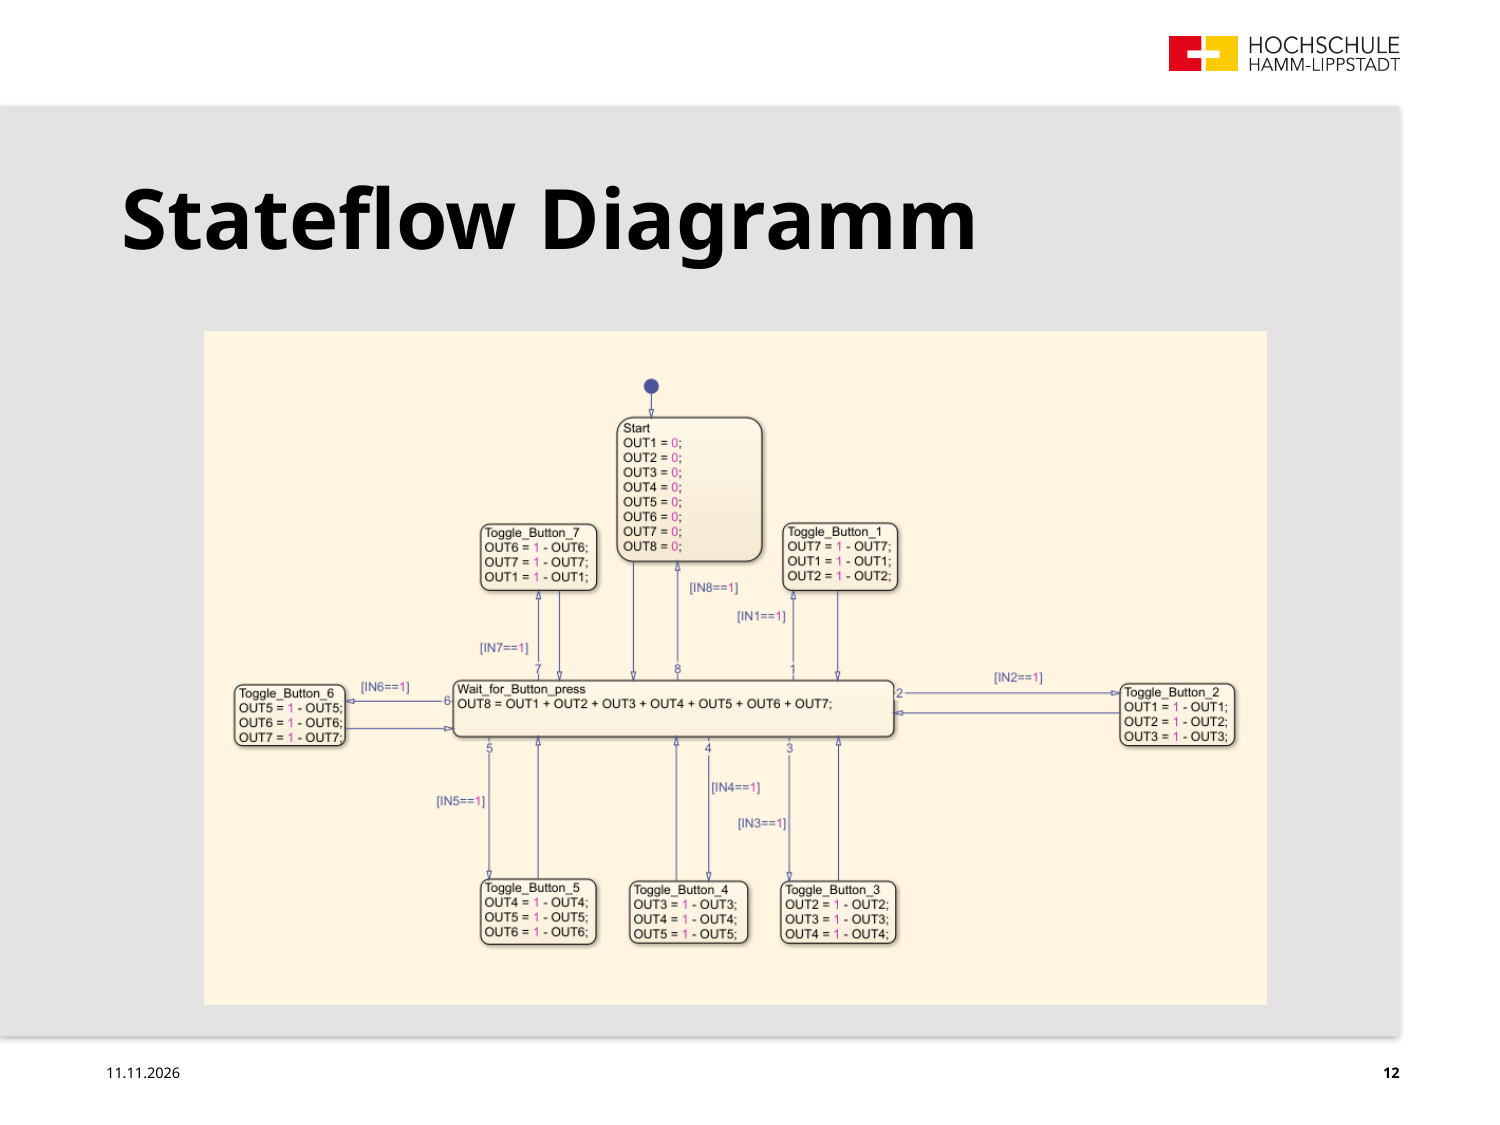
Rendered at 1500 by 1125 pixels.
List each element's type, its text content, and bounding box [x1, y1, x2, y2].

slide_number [106, 1065, 457, 1084]
slide_number 12 [1049, 1065, 1400, 1084]
picture [1169, 36, 1400, 71]
title Stateflow Diagramm [106, 122, 1366, 310]
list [204, 331, 1267, 1006]
